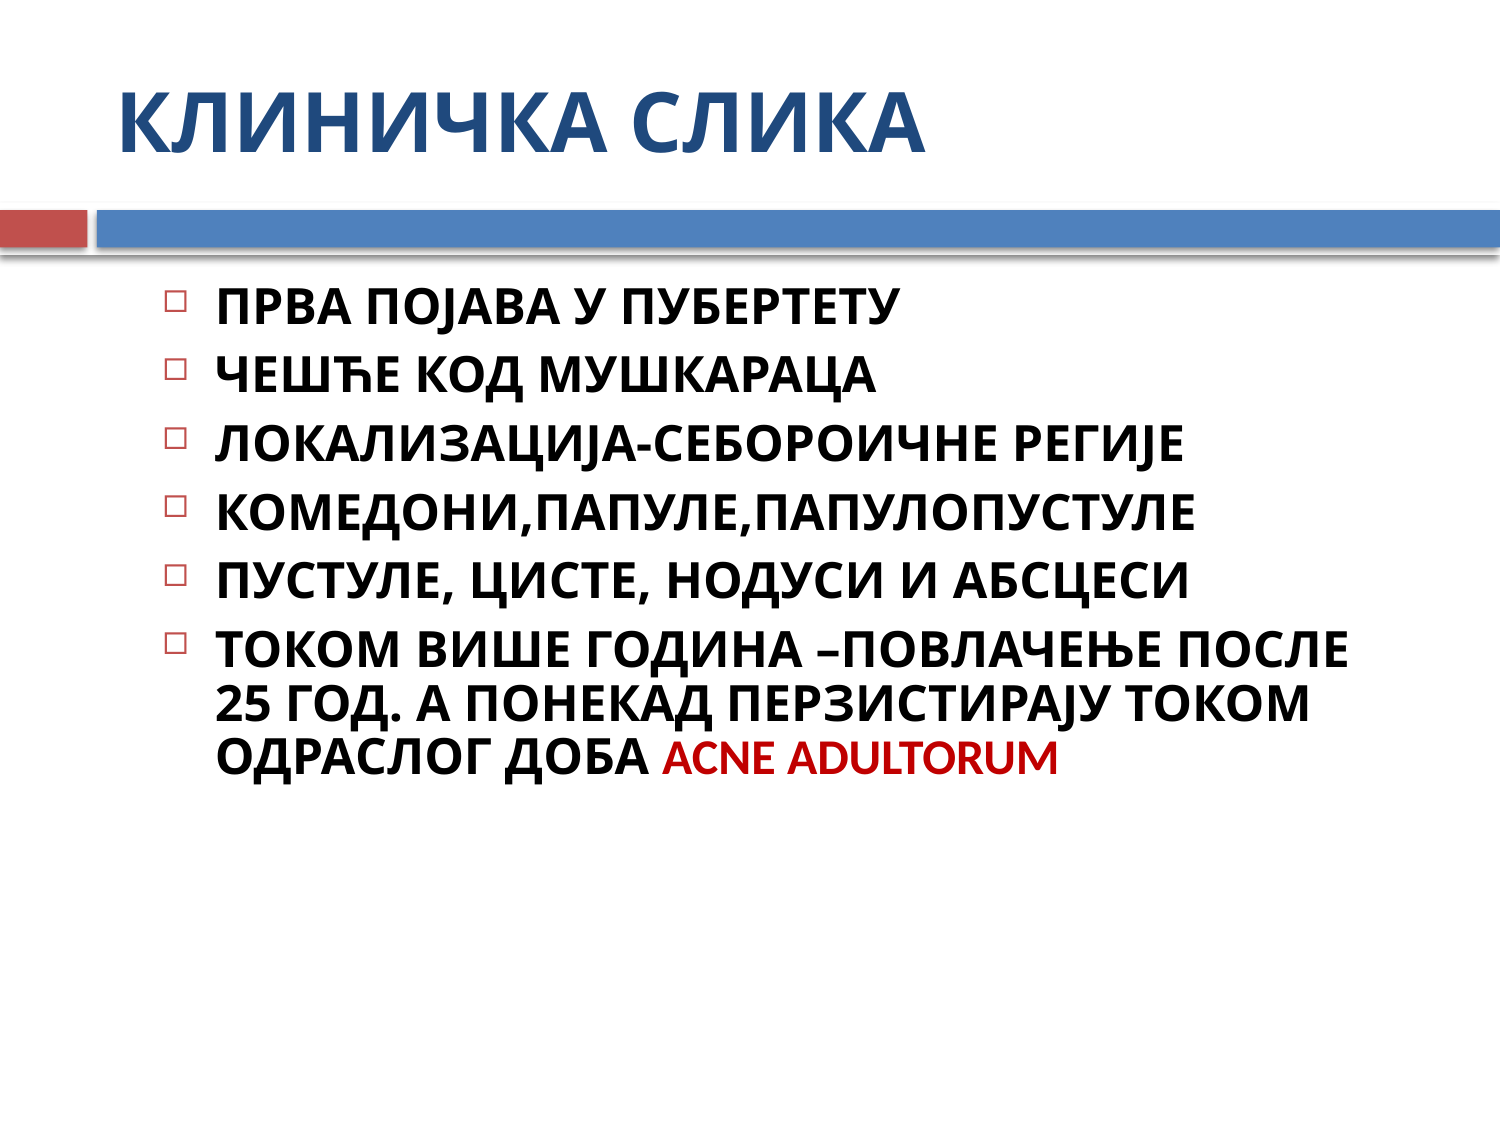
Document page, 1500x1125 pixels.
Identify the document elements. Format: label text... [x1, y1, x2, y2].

list ПРВА ПОЈАВА У ПУБЕРТЕТУ ЧЕШЋЕ КОД МУШКАРАЦА ЛОКАЛИЗАЦИЈА-СЕБОРОИЧНЕ РЕГИЈЕ КОМЕДОНИ,ПАПУЛЕ,ПАПУЛОПУСТУЛЕ ПУСТУЛЕ, ЦИСТЕ, НОДУСИ И АБСЦЕСИ ТОКОМ ВИШЕ ГОДИНА –ПОВЛАЧЕЊЕ ПОСЛЕ 25 ГОД. А ПОНЕКАД ПЕРЗИСТИРАЈУ ТОКОМ ОДРАСЛОГ ДОБА ACNE ADULTORUM [147, 196, 1423, 872]
title КЛИНИЧКА СЛИКА [100, 37, 1438, 200]
